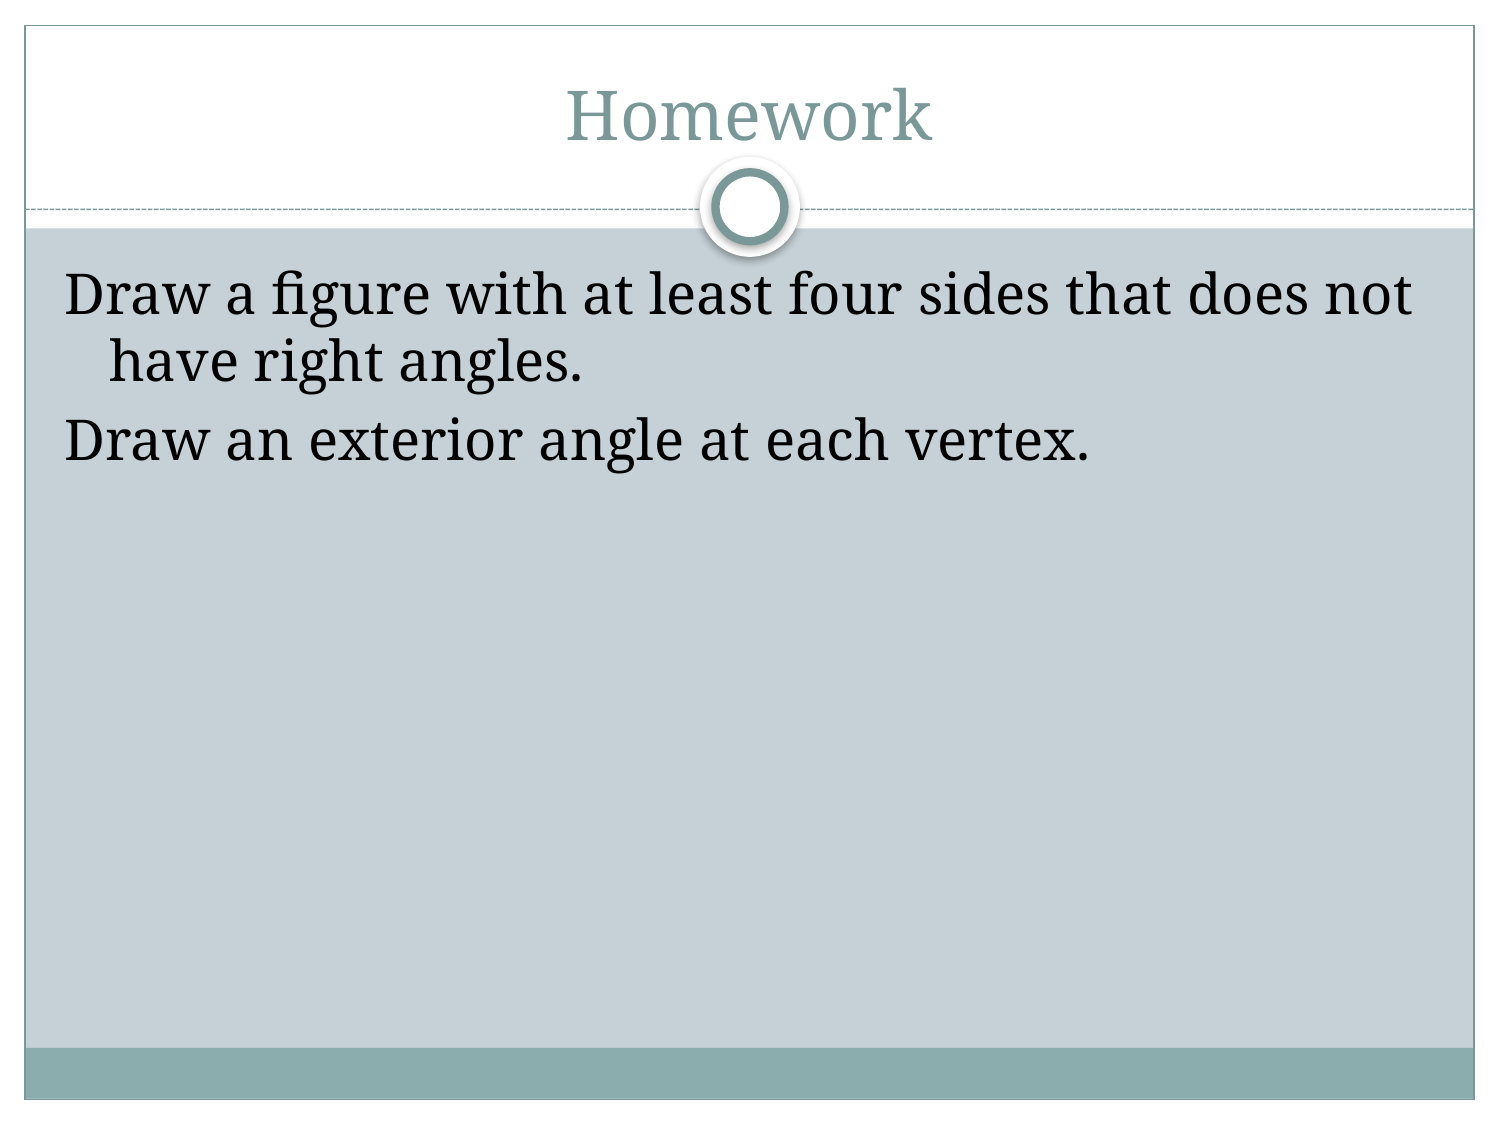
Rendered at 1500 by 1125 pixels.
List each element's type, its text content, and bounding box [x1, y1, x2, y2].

title Homework [49, 37, 1450, 162]
list Draw a figure with at least four sides that does not have right angles. Draw an exterior angle at each vertex. [49, 250, 1445, 1001]
